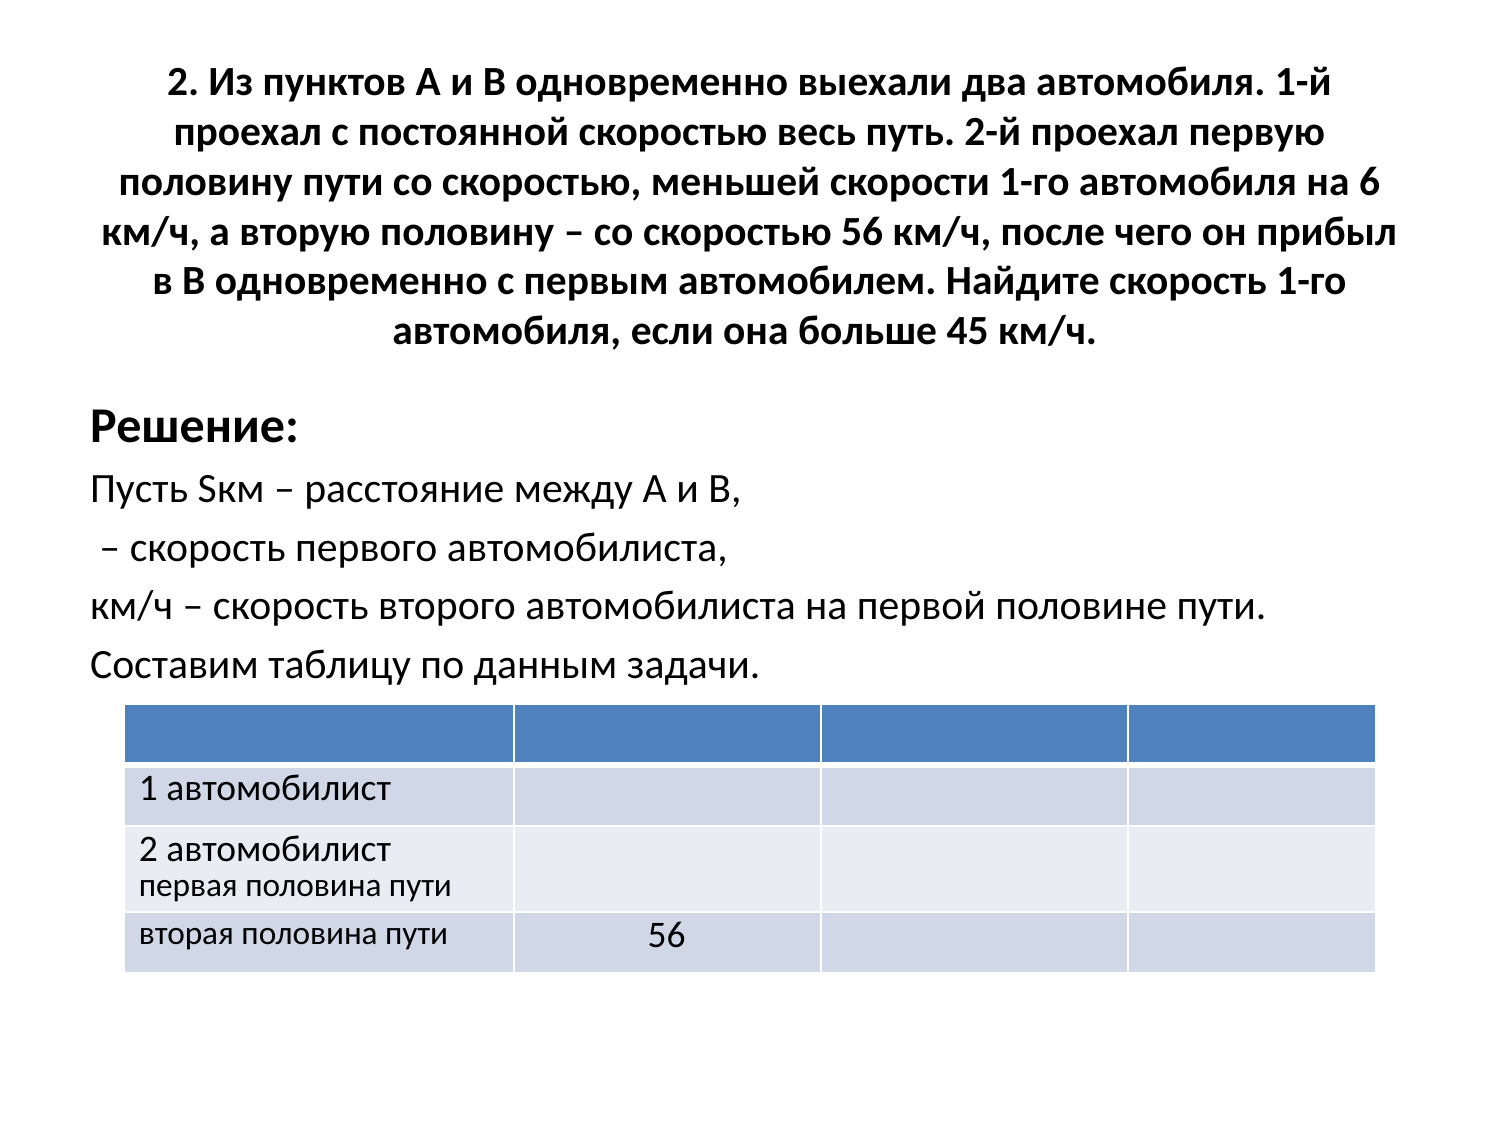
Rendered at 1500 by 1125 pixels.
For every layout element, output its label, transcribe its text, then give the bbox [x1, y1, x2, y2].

title 2. Из пунктов А и В одновременно выехали два автомобиля. 1-й проехал с постоянной скоростью весь путь. 2-й проехал первую половину пути со скоростью, меньшей скорости 1-го автомобиля на 6 км/ч, а вторую половину – со скоростью 56 км/ч, после чего он прибыл в В одновременно с первым автомобилем. Найдите скорость 1-го автомобиля, если она больше 45 км/ч. [75, 45, 1425, 362]
